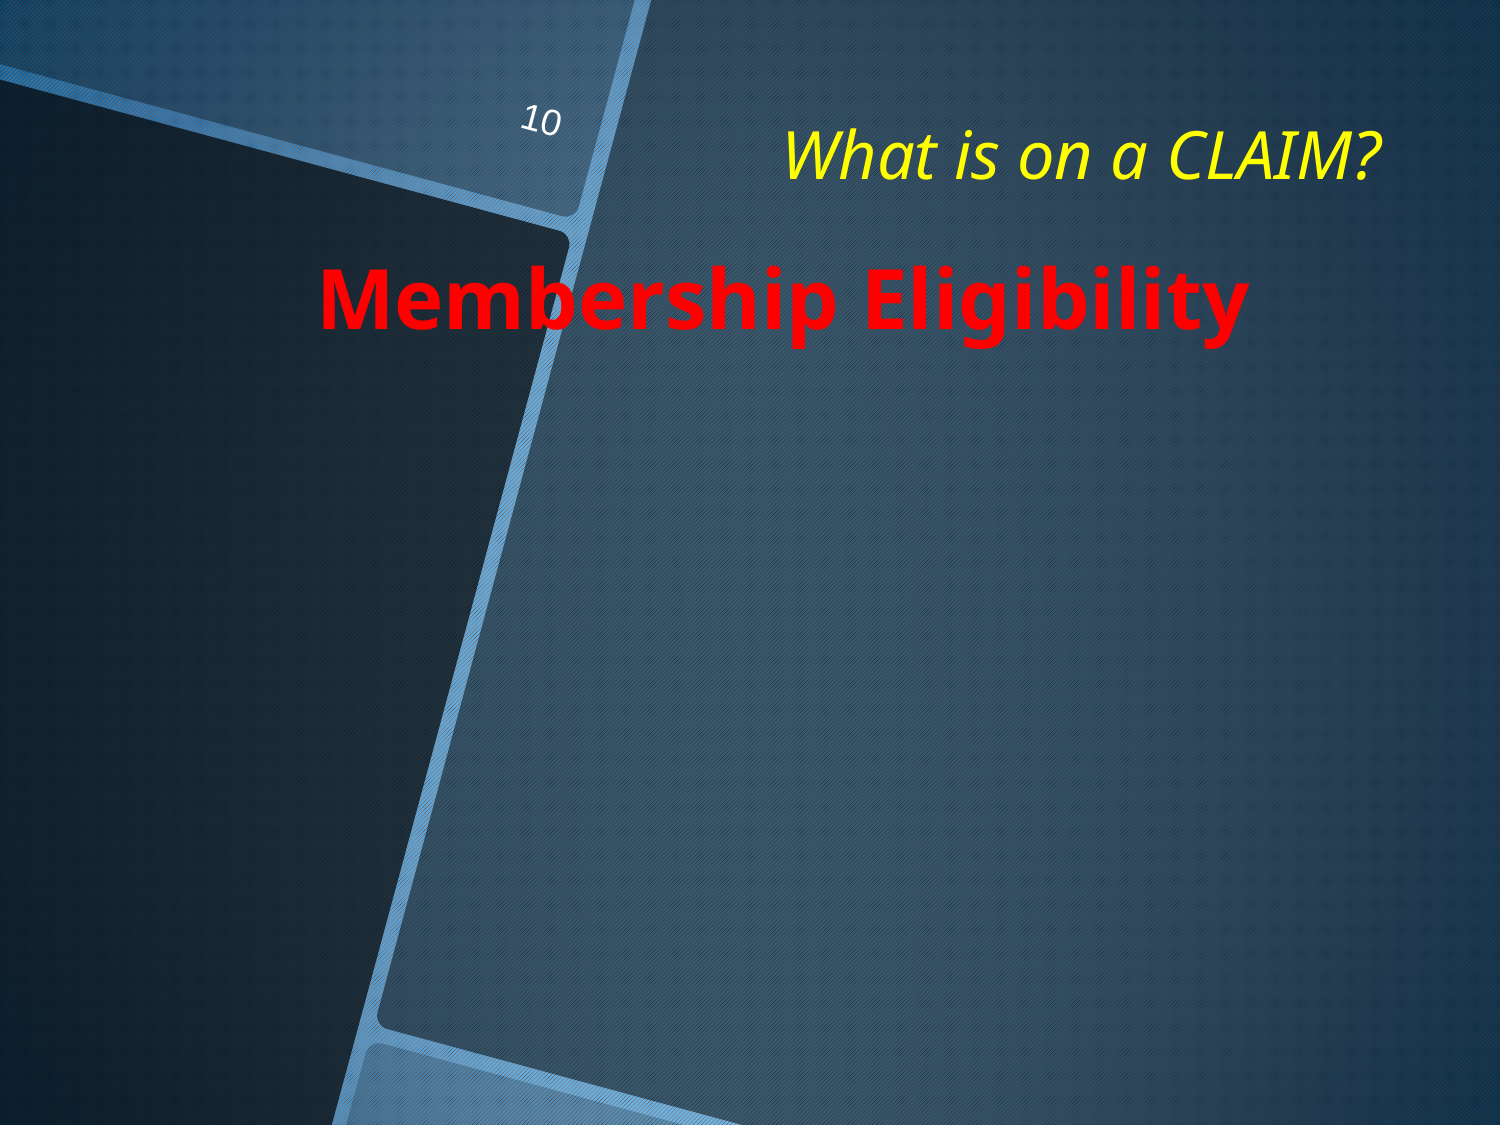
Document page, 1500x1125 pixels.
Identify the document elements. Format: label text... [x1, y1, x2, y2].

title What is on a CLAIM? [87, 87, 1413, 200]
list Membership Eligibility [112, 275, 1388, 413]
slide_number 10 [206, 1, 585, 157]
